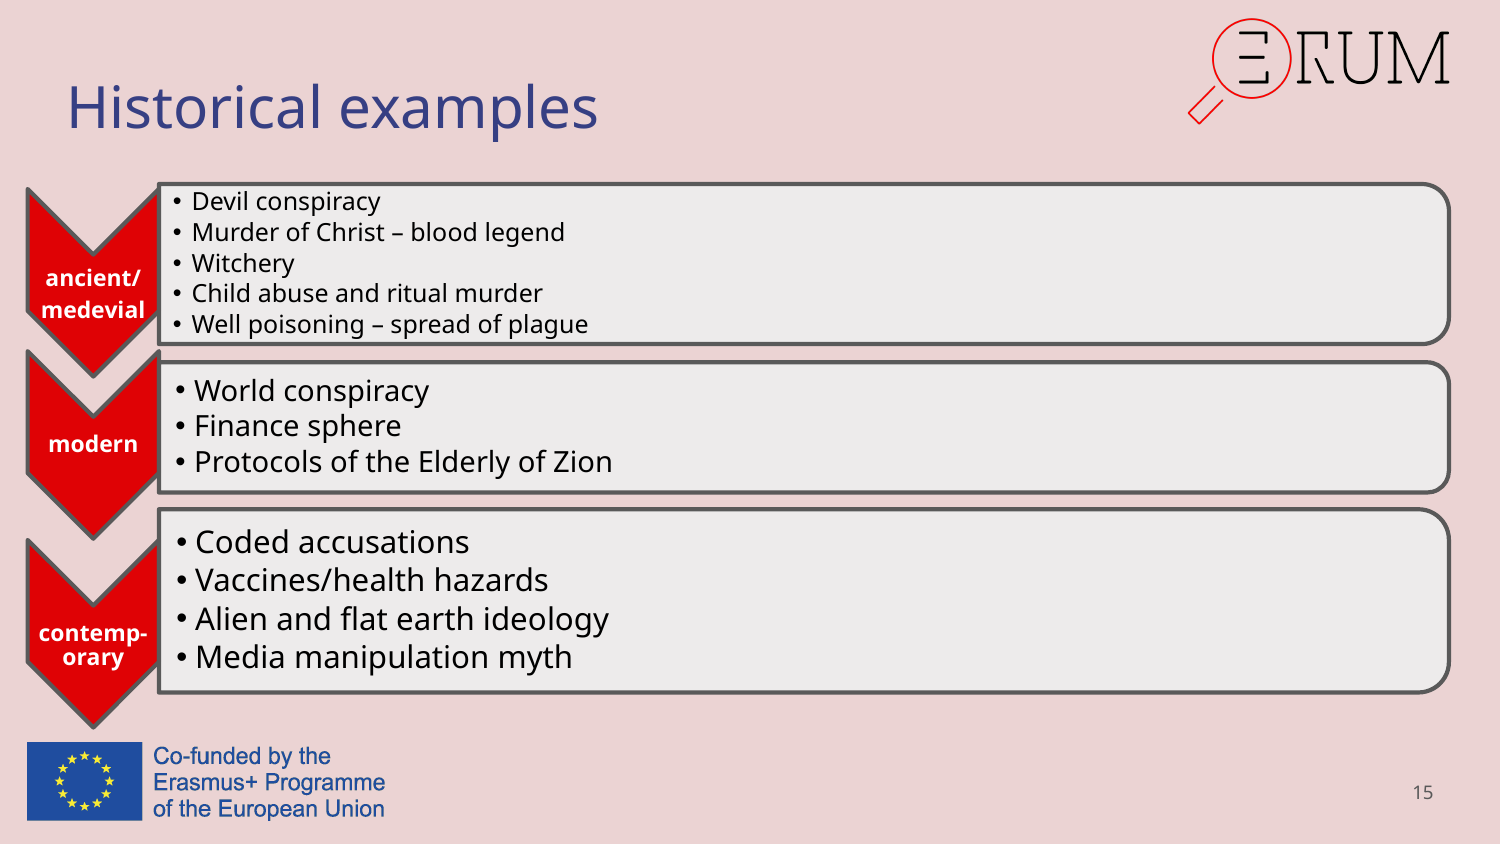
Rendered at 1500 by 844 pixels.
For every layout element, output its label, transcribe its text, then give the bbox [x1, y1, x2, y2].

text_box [27, 169, 1450, 729]
slide_number 15 [1358, 761, 1449, 826]
picture [1136, 0, 1500, 137]
picture [27, 742, 385, 821]
title Historical examples [51, 55, 1168, 150]
